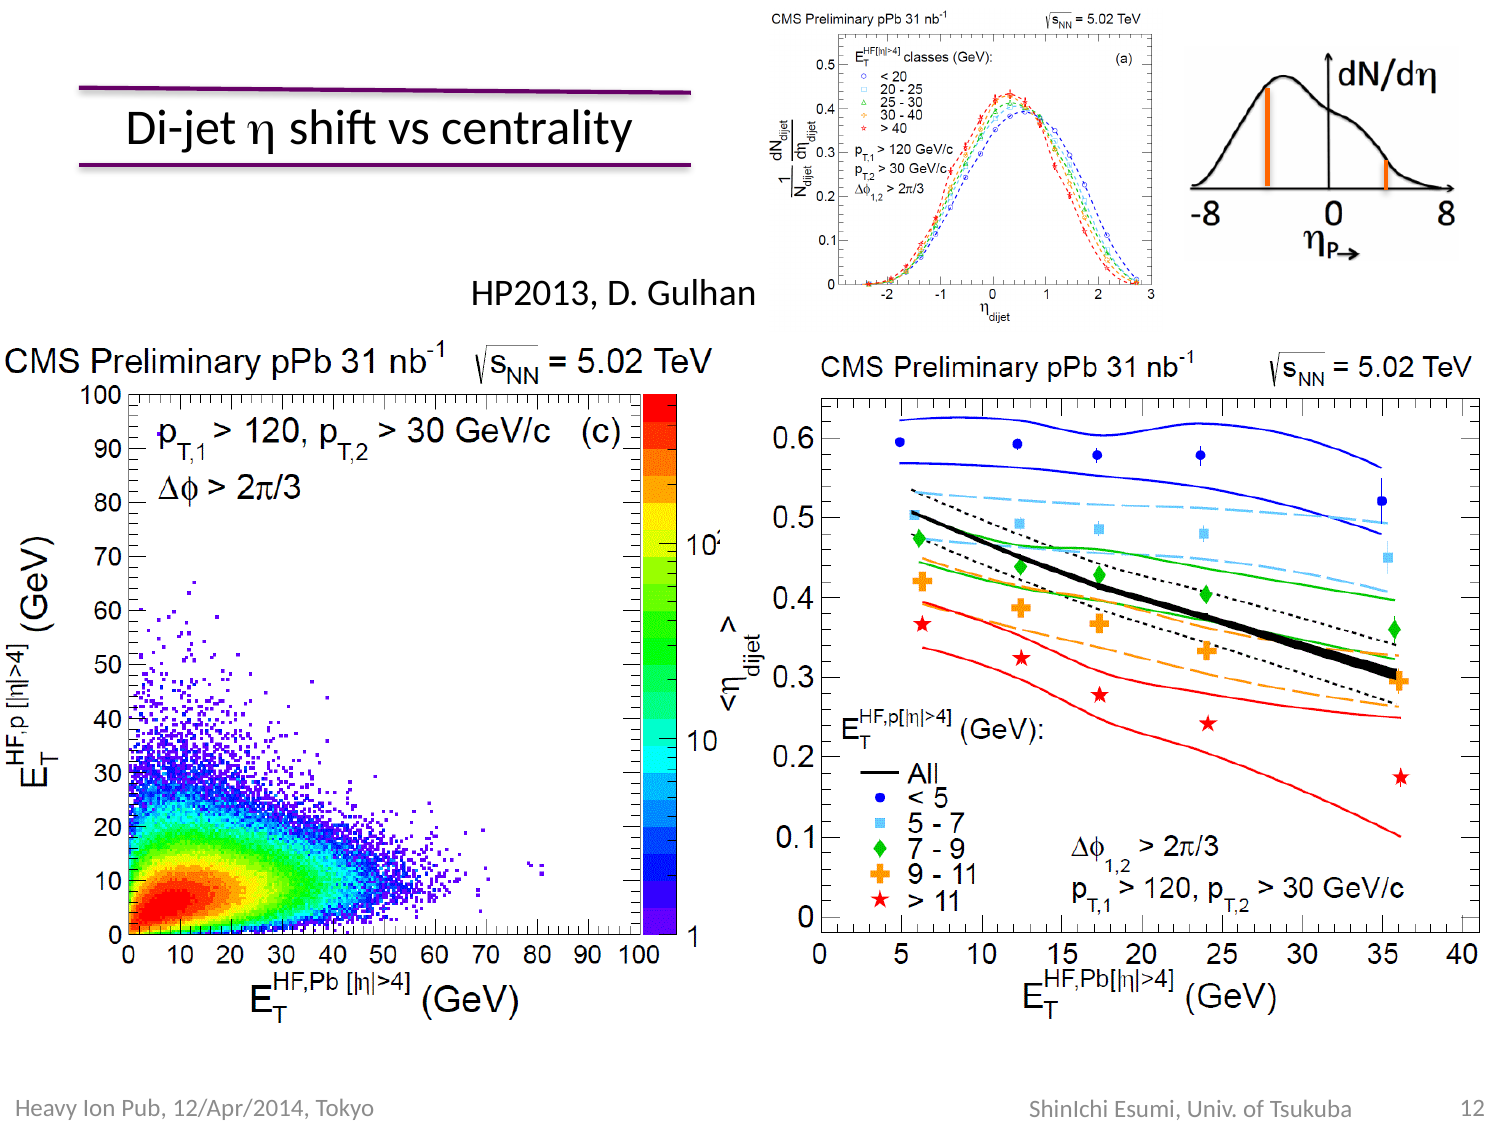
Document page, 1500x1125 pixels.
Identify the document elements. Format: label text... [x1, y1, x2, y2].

picture [769, 8, 1163, 332]
picture [1183, 45, 1459, 262]
slide_number Heavy Ion Pub, 12/Apr/2014, Tokyo [0, 1087, 405, 1125]
slide_number 12 [1402, 1087, 1500, 1125]
text_box HP2013, D. Gulhan [456, 260, 764, 321]
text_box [78, 87, 692, 93]
footer ShinIchi Esumi, Univ. of Tsukuba [1001, 1087, 1381, 1125]
picture [0, 340, 1500, 1033]
text_box Di-jet h shift vs centrality [78, 101, 691, 162]
